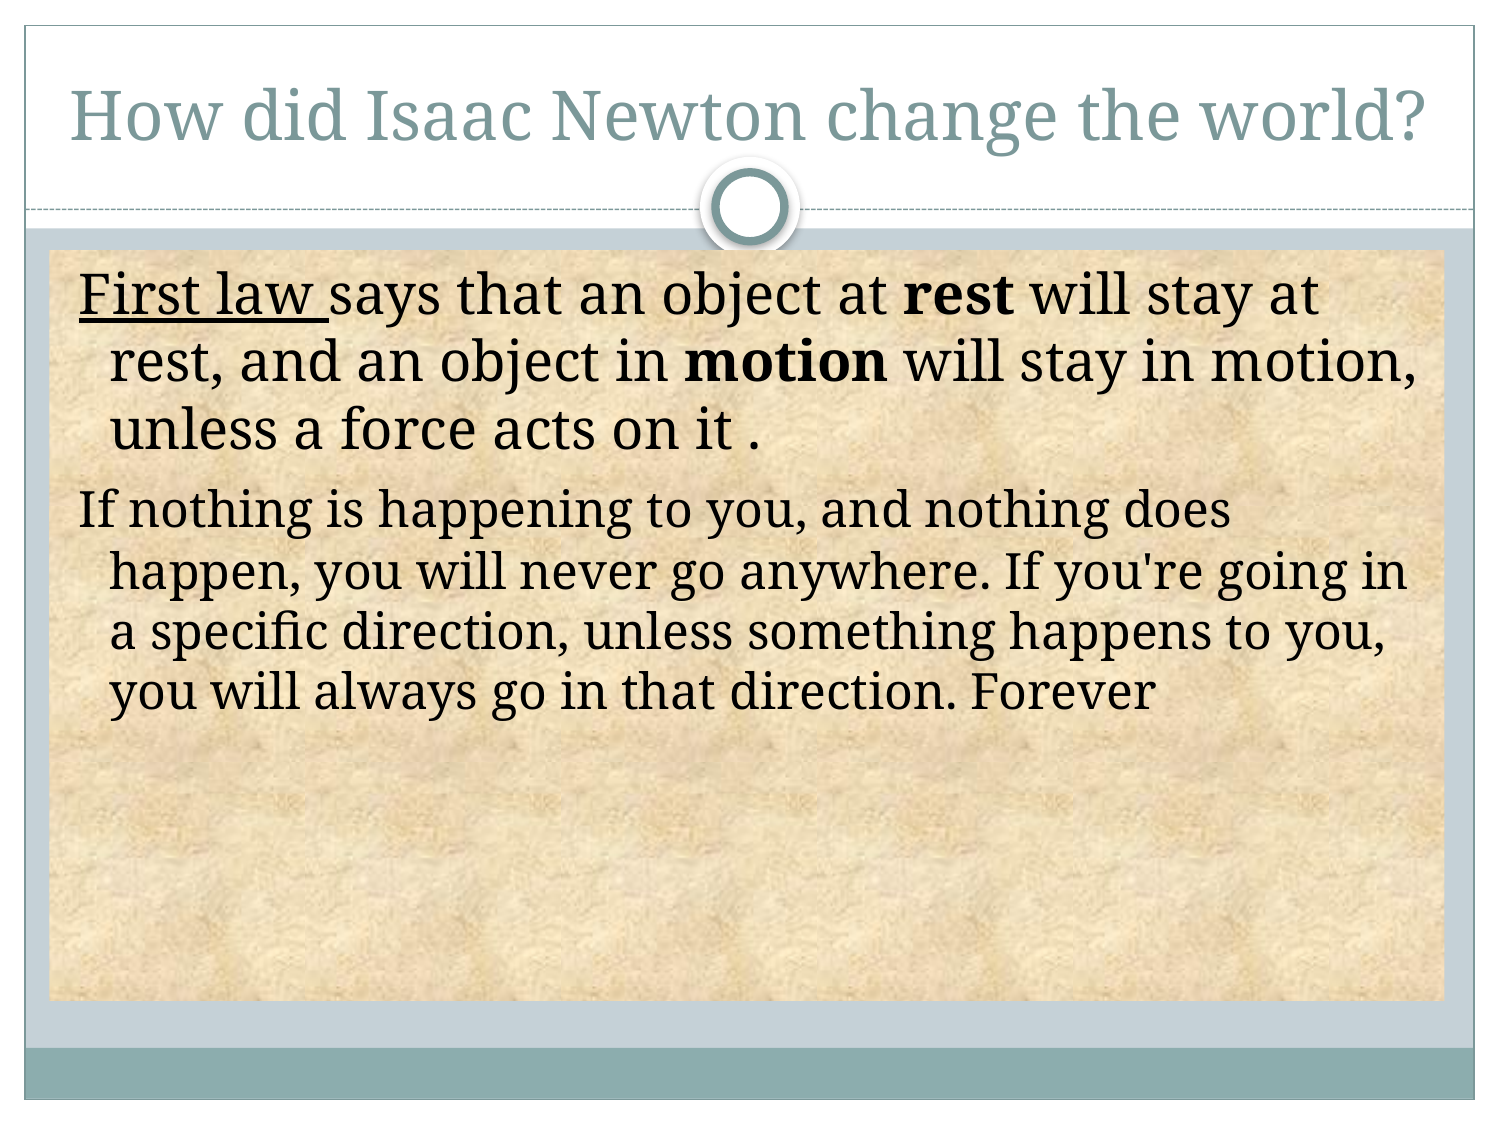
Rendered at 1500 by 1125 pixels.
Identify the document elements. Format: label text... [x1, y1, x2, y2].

title How did Isaac Newton change the world? [49, 37, 1450, 162]
list First law says that an object at rest will stay at rest, and an object in motion will stay in motion, unless a force acts on it . If nothing is happening to you, and nothing does happen, you will never go anywhere. If you're going in a specific direction, unless something happens to you, you will always go in that direction. Forever [49, 250, 1445, 1001]
